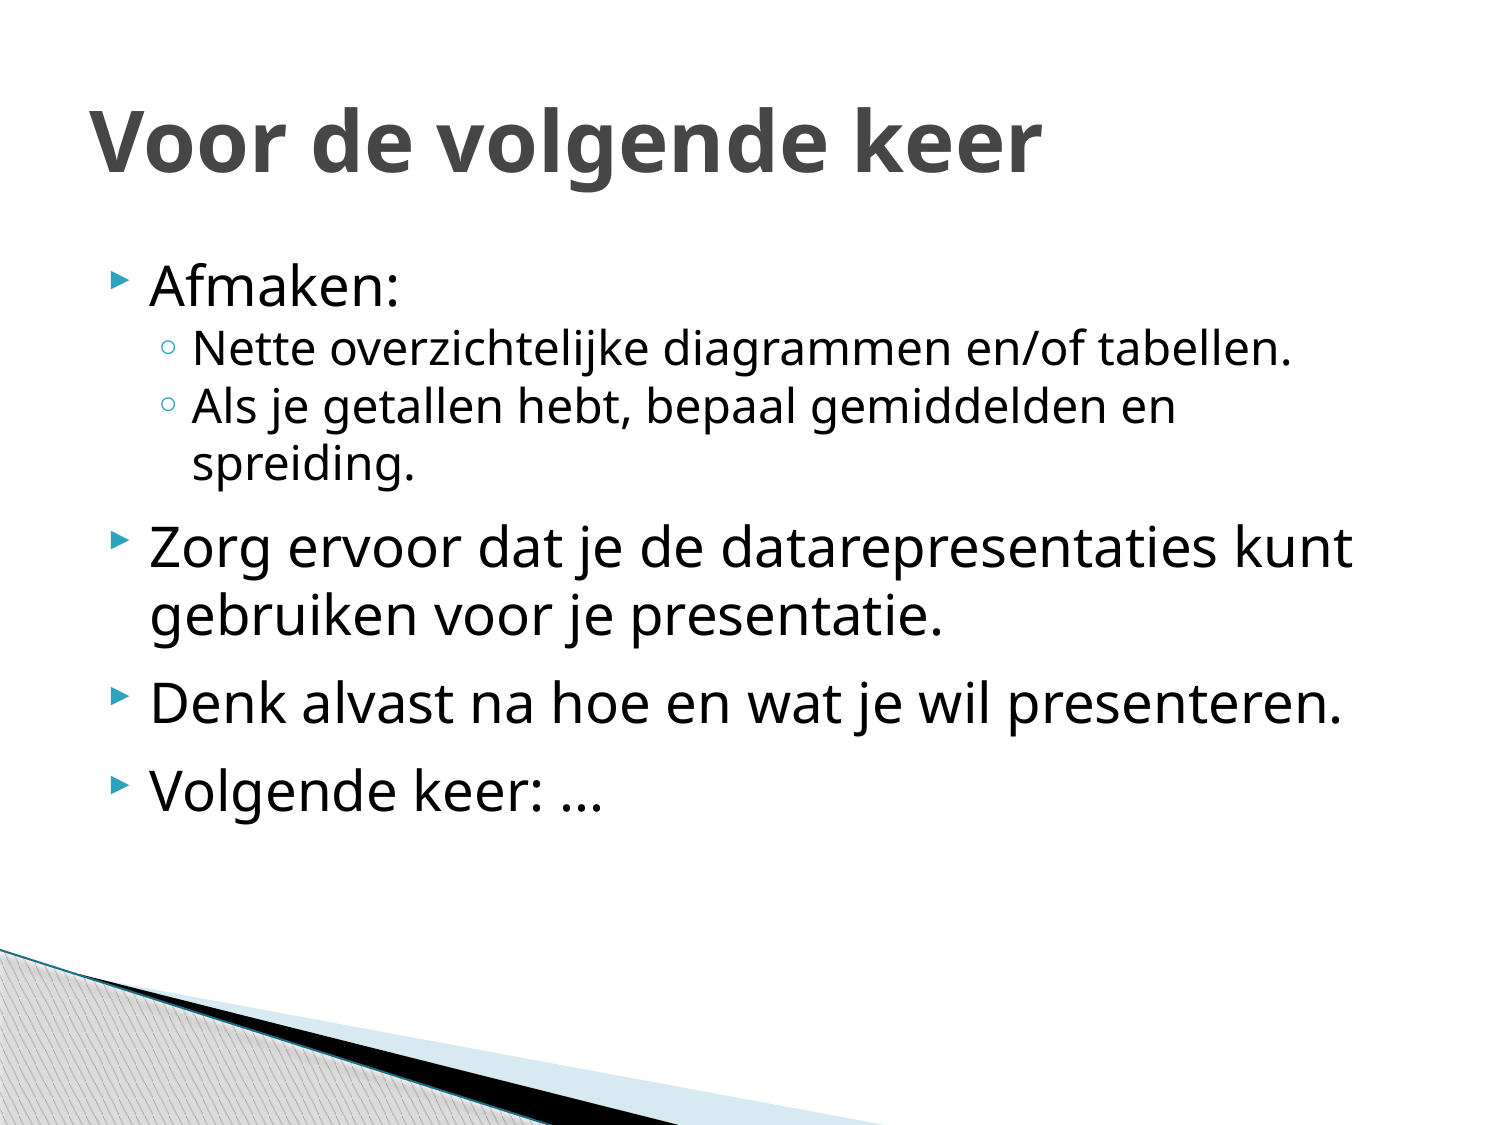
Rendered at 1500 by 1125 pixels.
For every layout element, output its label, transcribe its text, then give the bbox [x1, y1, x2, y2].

list Afmaken: Nette overzichtelijke diagrammen en/of tabellen. Als je getallen hebt, bepaal gemiddelden en spreiding. Zorg ervoor dat je de datarepresentaties kunt gebruiken voor je presentatie. Denk alvast na hoe en wat je wil presenteren. Volgende keer: ... [75, 243, 1425, 986]
title Voor de volgende keer [75, 45, 1425, 233]
